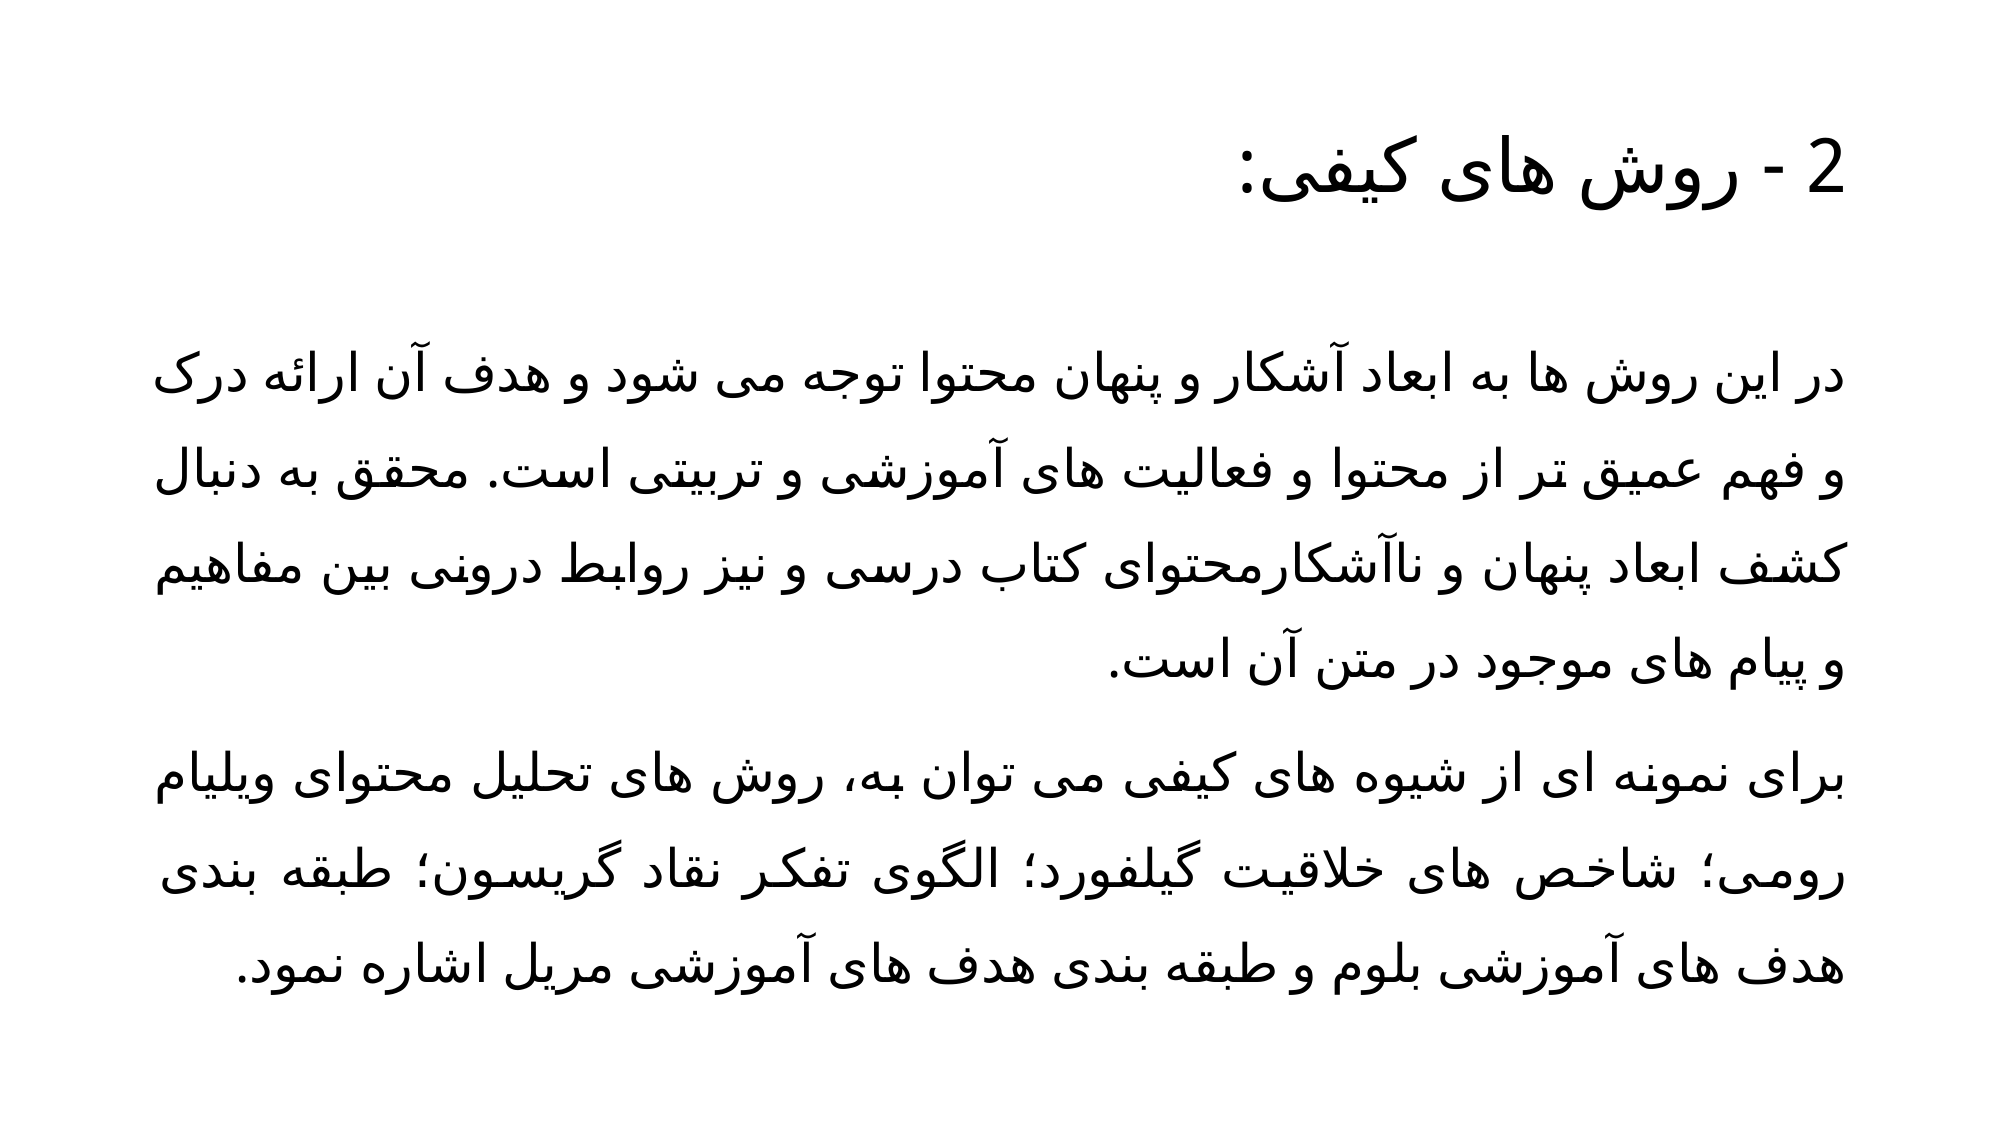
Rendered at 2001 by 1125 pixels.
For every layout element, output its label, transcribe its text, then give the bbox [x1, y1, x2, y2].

title 2 - روش های کیفی: [137, 59, 1863, 278]
list در این روش ها به ابعاد آشکار و پنهان محتوا توجه می شود و هدف آن ارائه درک و فهم عمیق تر از محتوا و فعالیت های آموزشی و تربیتی است. محقق به دنبال کشف ابعاد پنهان و ناآشکارمحتوای کتاب درسی و نیز روابط درونی بین مفاهیم و پیام های موجود در متن آن است. برای نمونه ای از شیوه های کیفی می توان به، روش های تحلیل محتوای ویلیام رومی؛ شاخص های خلاقیت گیلفورد؛ الگوی تفکر نقاد گریسون؛ طبقه بندی هدف های آموزشی بلوم و طبقه بندی هدف های آموزشی مریل اشاره نمود. [137, 299, 1863, 1014]
